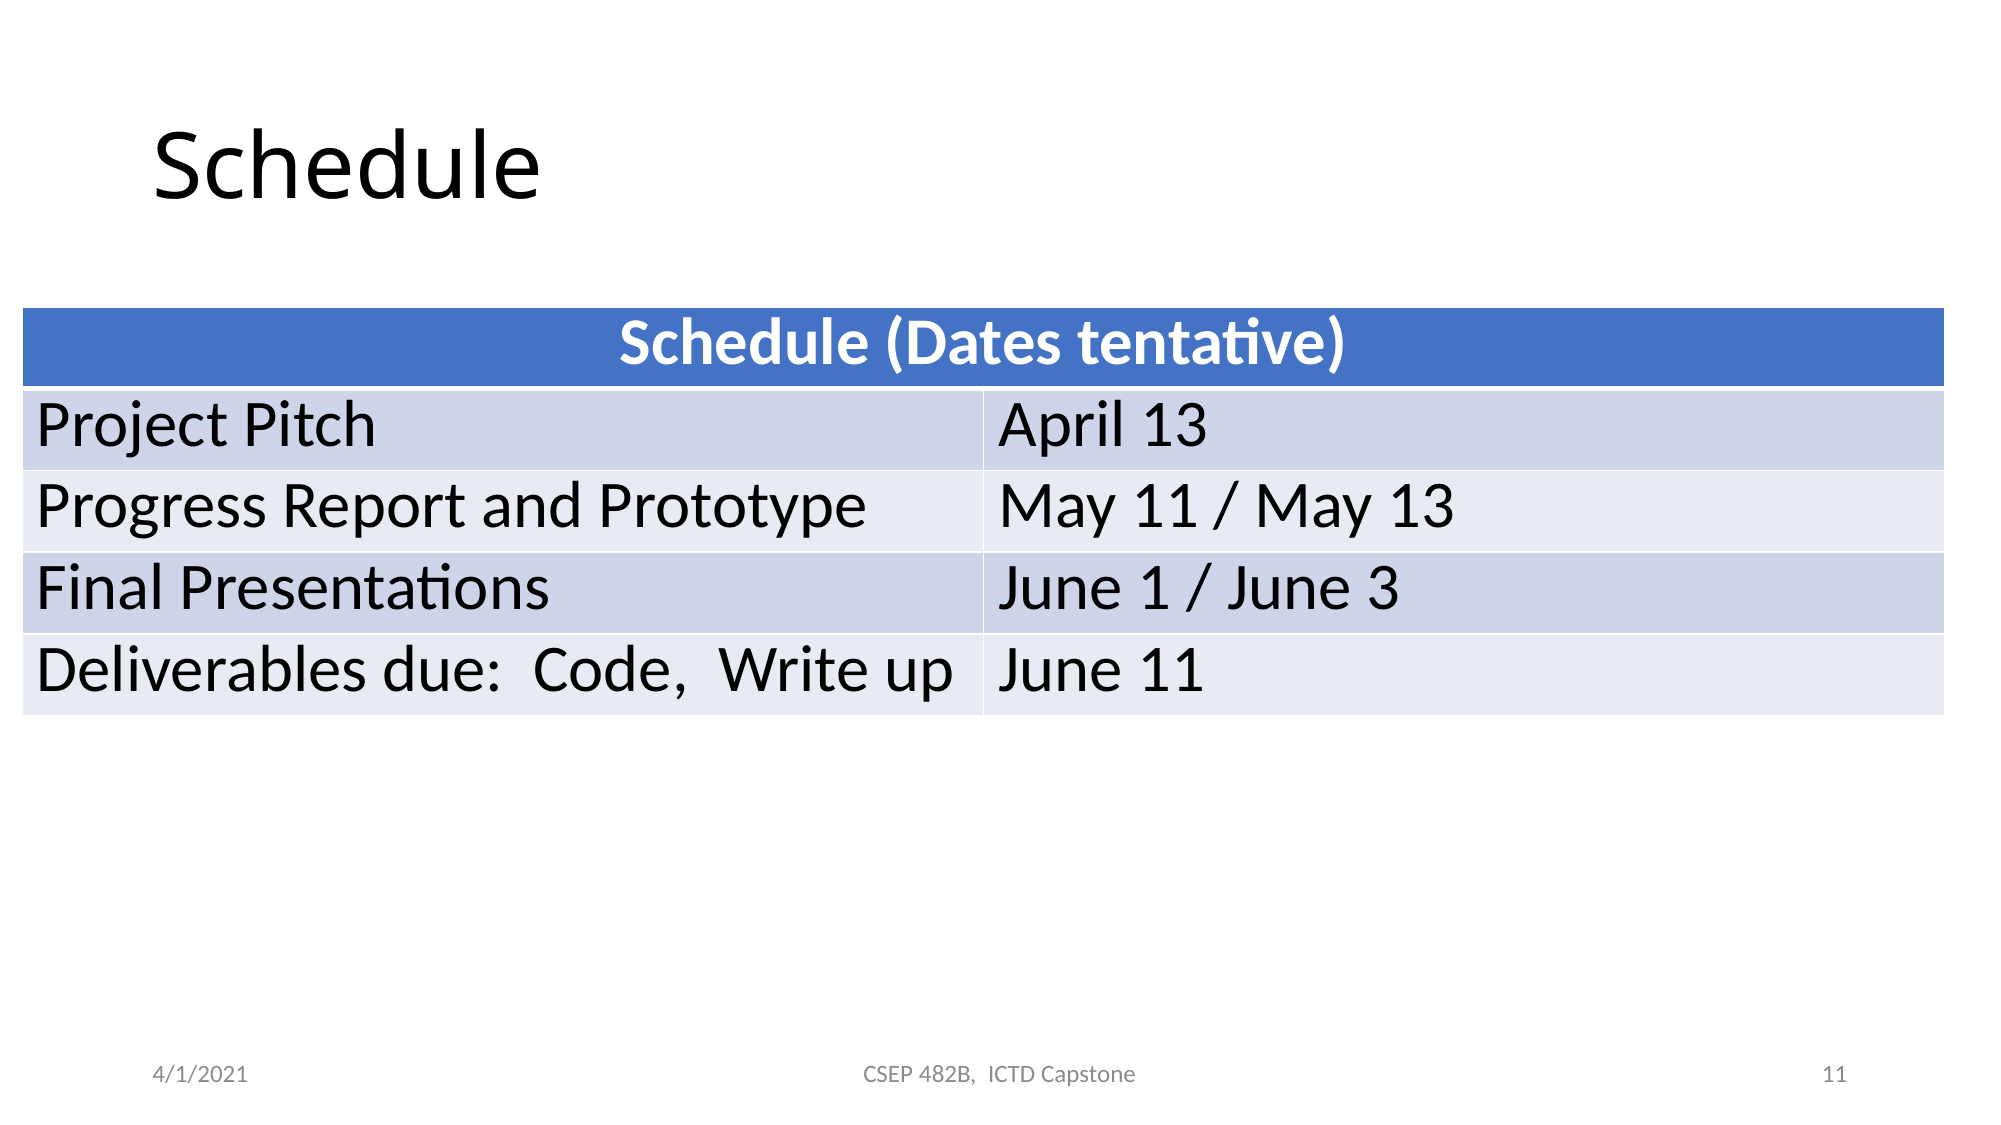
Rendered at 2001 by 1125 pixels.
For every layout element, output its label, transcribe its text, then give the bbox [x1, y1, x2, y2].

title Schedule [137, 59, 1863, 278]
table_header Schedule (Dates tentative) [23, 308, 1944, 386]
footer CSEP 482B, ICTD Capstone [662, 1042, 1338, 1103]
table_cell Deliverables due: Code, Write up [23, 635, 983, 715]
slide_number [137, 1042, 588, 1103]
table_cell June 11 [984, 635, 1944, 715]
table_cell June 1 / June 3 [984, 553, 1944, 633]
table_cell Final Presentations [23, 553, 983, 633]
table_cell Progress Report and Prototype [23, 471, 983, 551]
slide_number 11 [1412, 1042, 1863, 1103]
table_cell April 13 [984, 391, 1944, 470]
table_cell Project Pitch [23, 391, 983, 470]
table_cell May 11 / May 13 [984, 471, 1944, 551]
